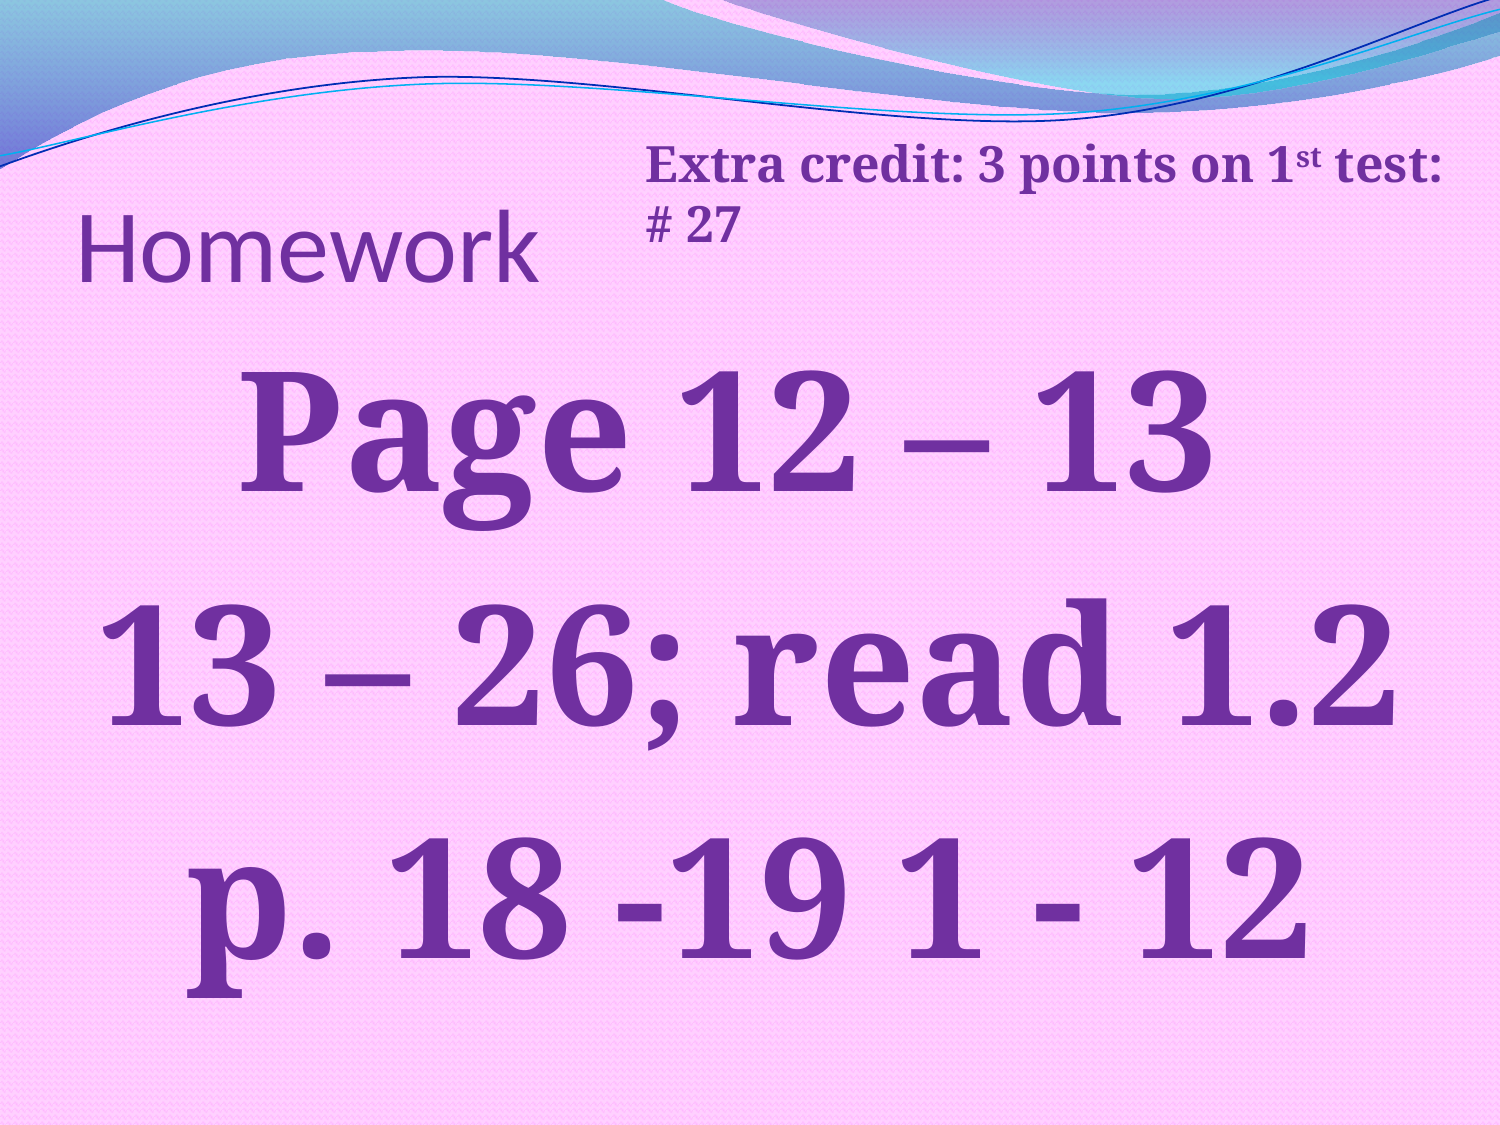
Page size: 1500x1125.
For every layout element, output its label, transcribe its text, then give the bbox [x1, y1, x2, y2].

text_box Extra credit: 3 points on 1st test: # 27 [630, 124, 1459, 260]
list Page 12 – 13 13 – 26; read 1.2 p. 18 -19 1 - 12 [75, 317, 1425, 1038]
title Homework [75, 115, 1425, 303]
